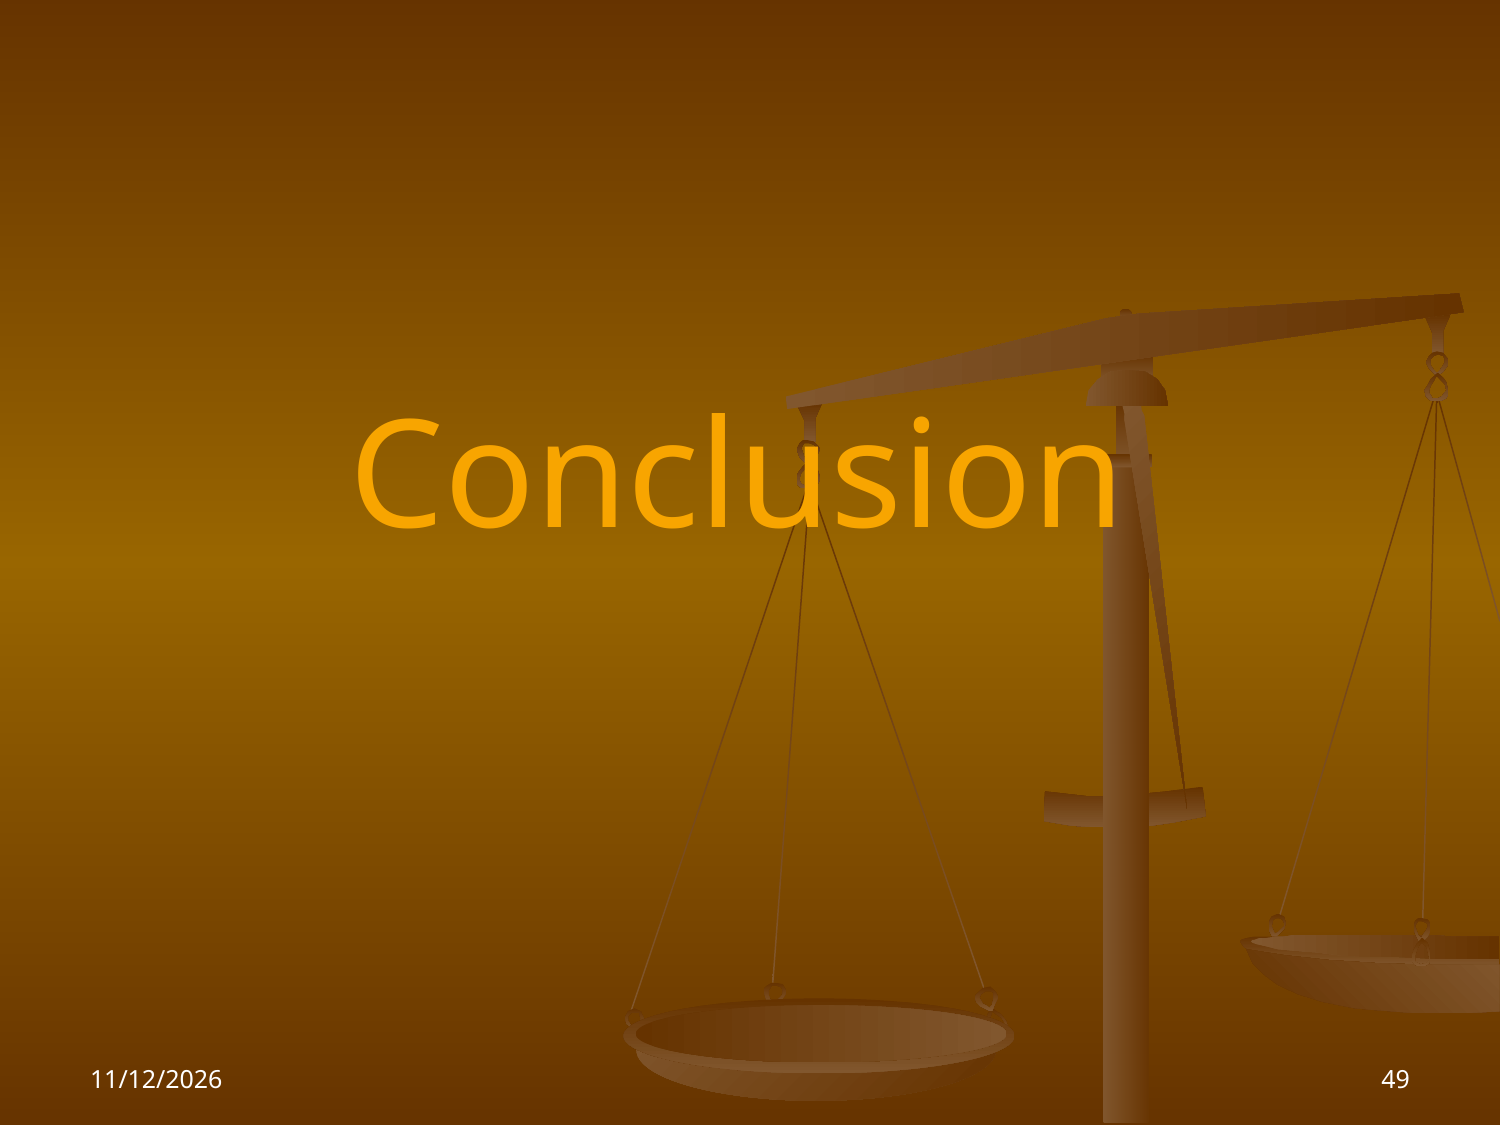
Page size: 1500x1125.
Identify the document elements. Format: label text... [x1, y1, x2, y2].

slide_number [74, 1029, 426, 1106]
list Conclusion [62, 249, 1413, 438]
slide_number 49 [1074, 1029, 1426, 1106]
